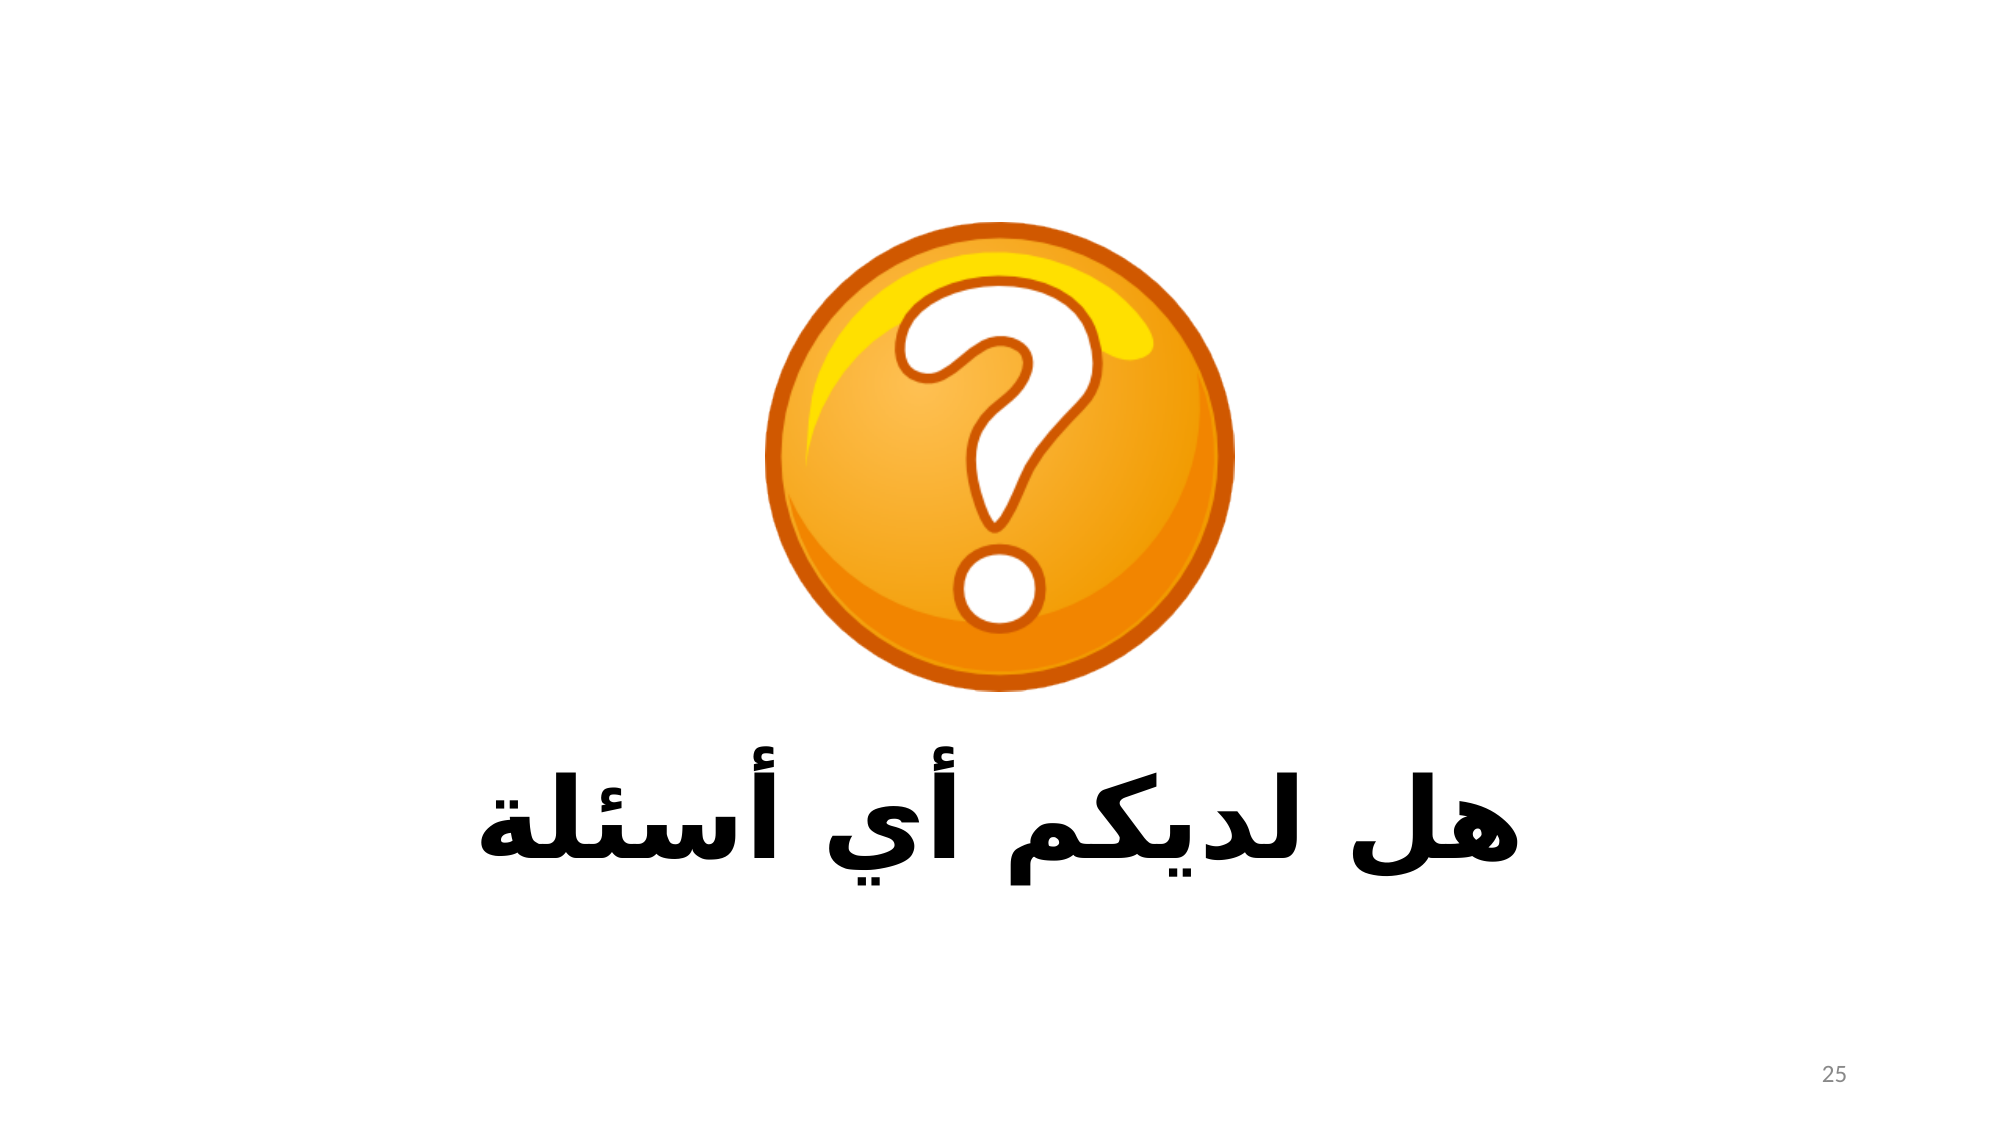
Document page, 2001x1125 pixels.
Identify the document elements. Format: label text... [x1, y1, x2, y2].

slide_number 25 [1412, 1042, 1863, 1103]
picture [765, 222, 1235, 692]
text_box هل لديكم أي أسئلة [459, 738, 1540, 1023]
